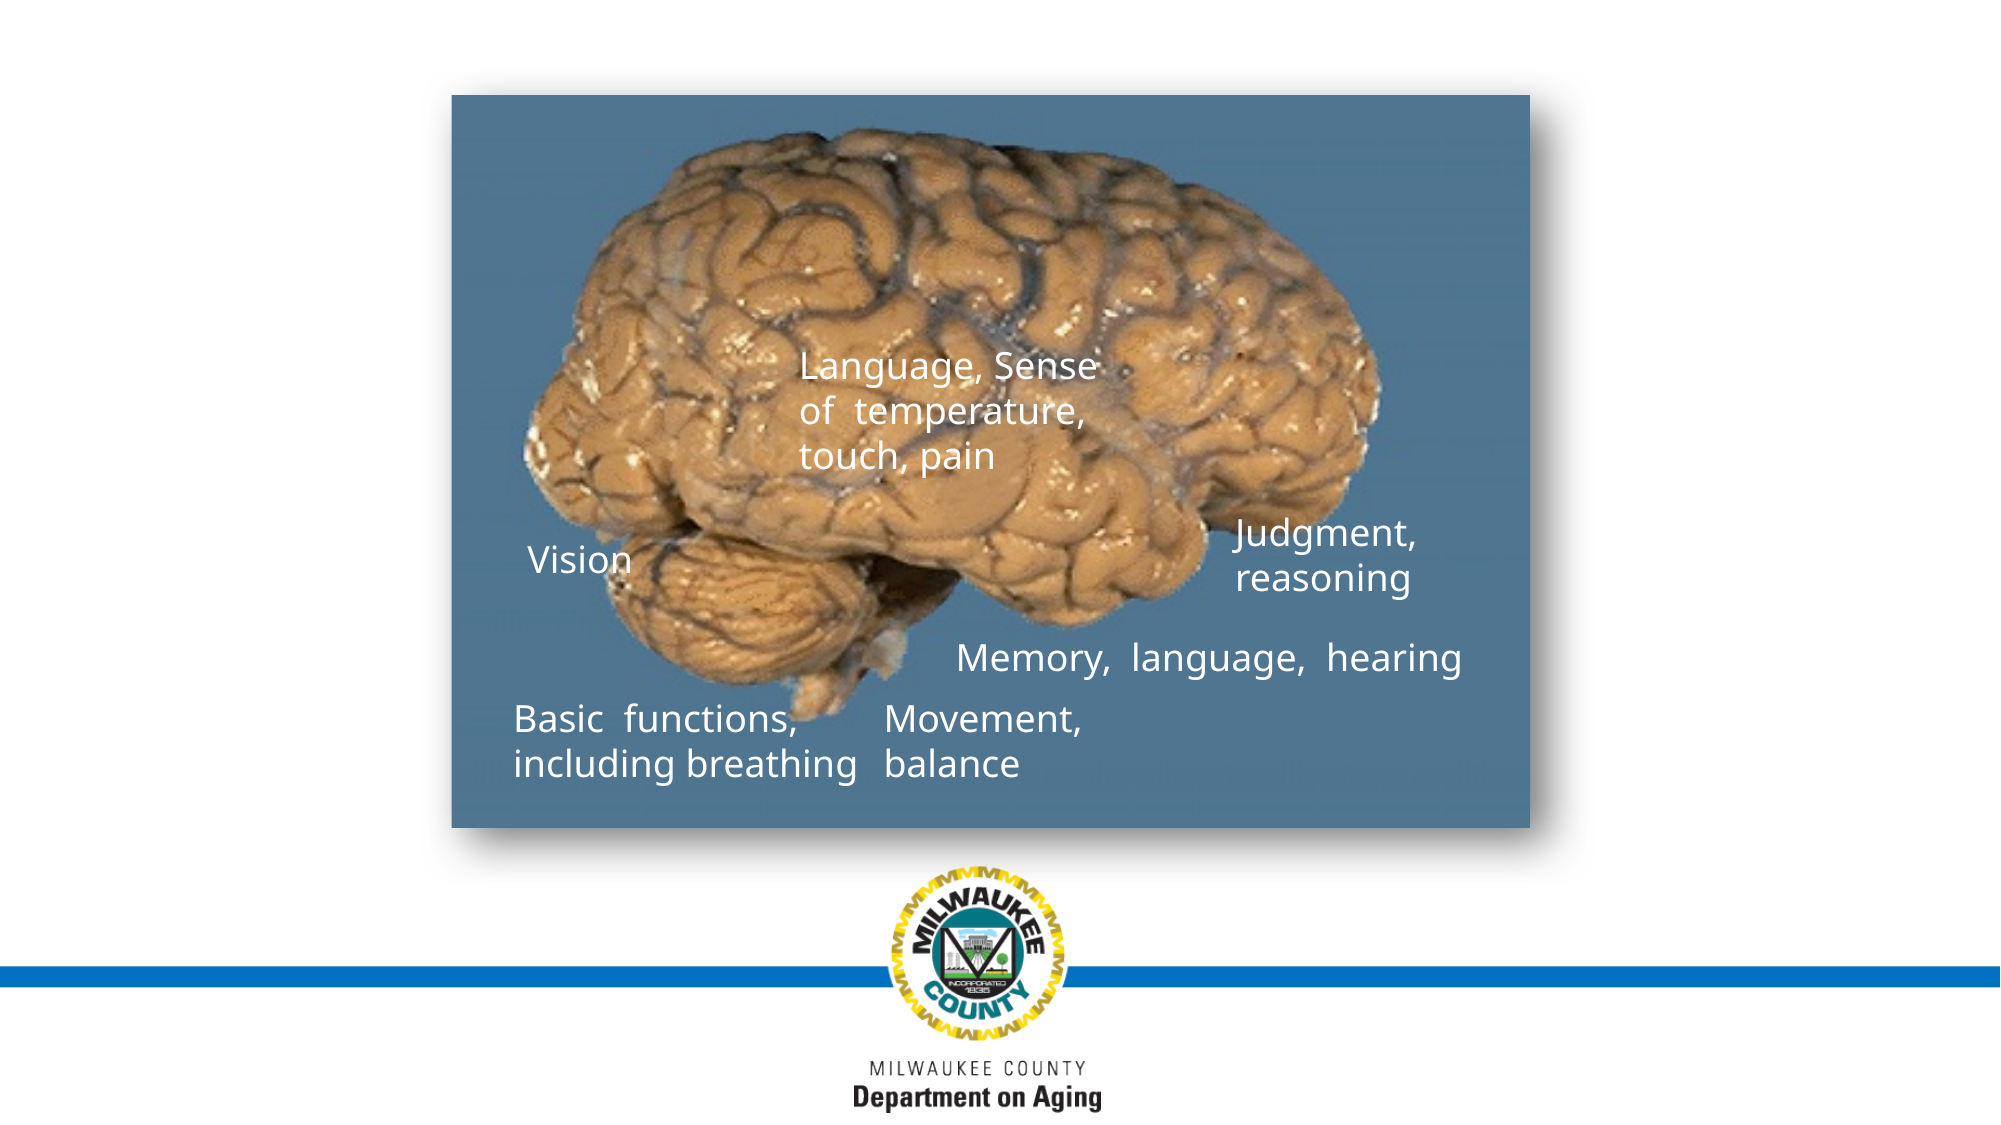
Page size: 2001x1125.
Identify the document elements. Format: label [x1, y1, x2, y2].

picture [854, 862, 1101, 1113]
picture [451, 95, 1530, 828]
